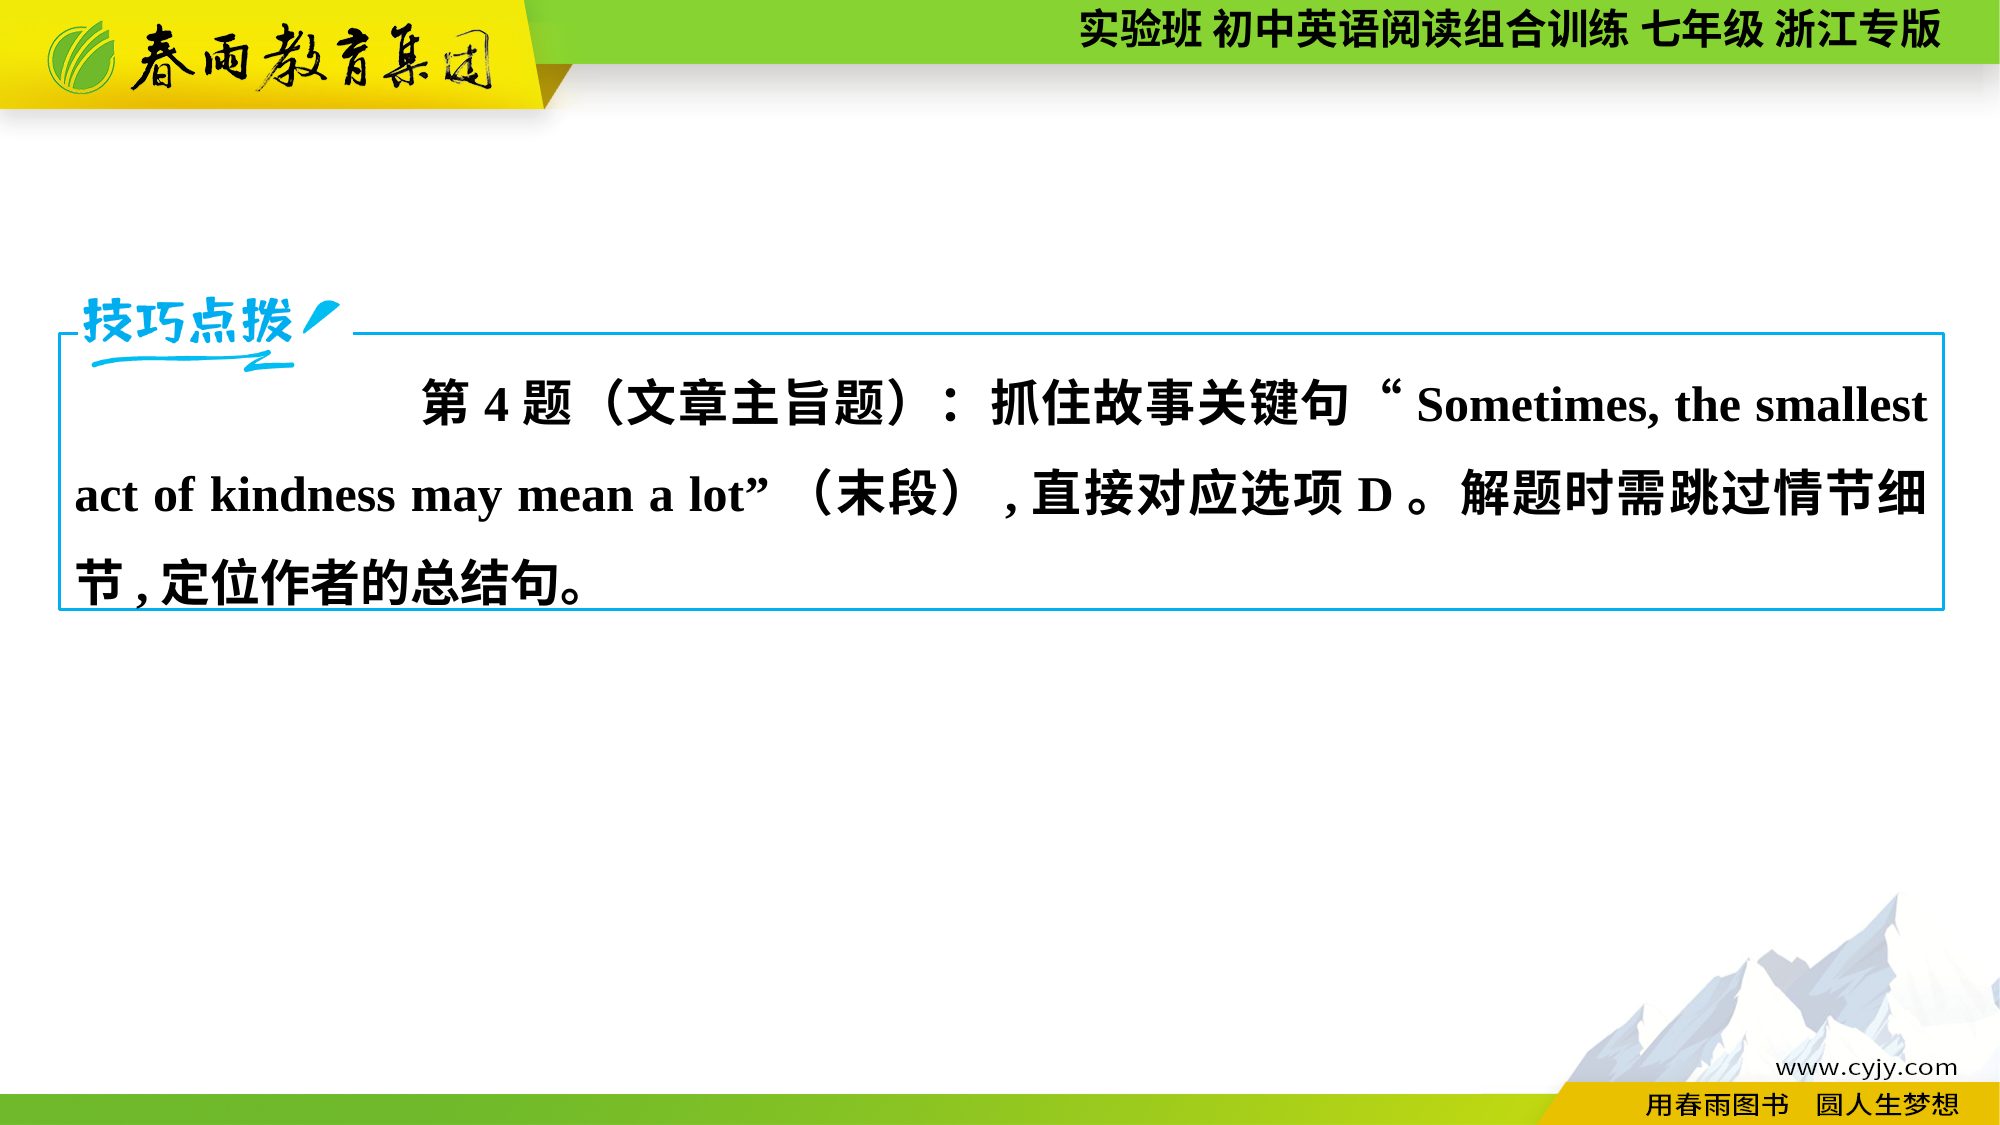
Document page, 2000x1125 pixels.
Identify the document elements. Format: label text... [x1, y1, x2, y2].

picture [0, 0, 2000, 1125]
list 第4题（文章主旨题）：抓住故事关键句“Sometimes, the smallest act of kindness may mean a lot”（末段）,直接对应选项D。解题时需跳过情节细节,定位作者的总结句。 [59, 333, 1944, 610]
